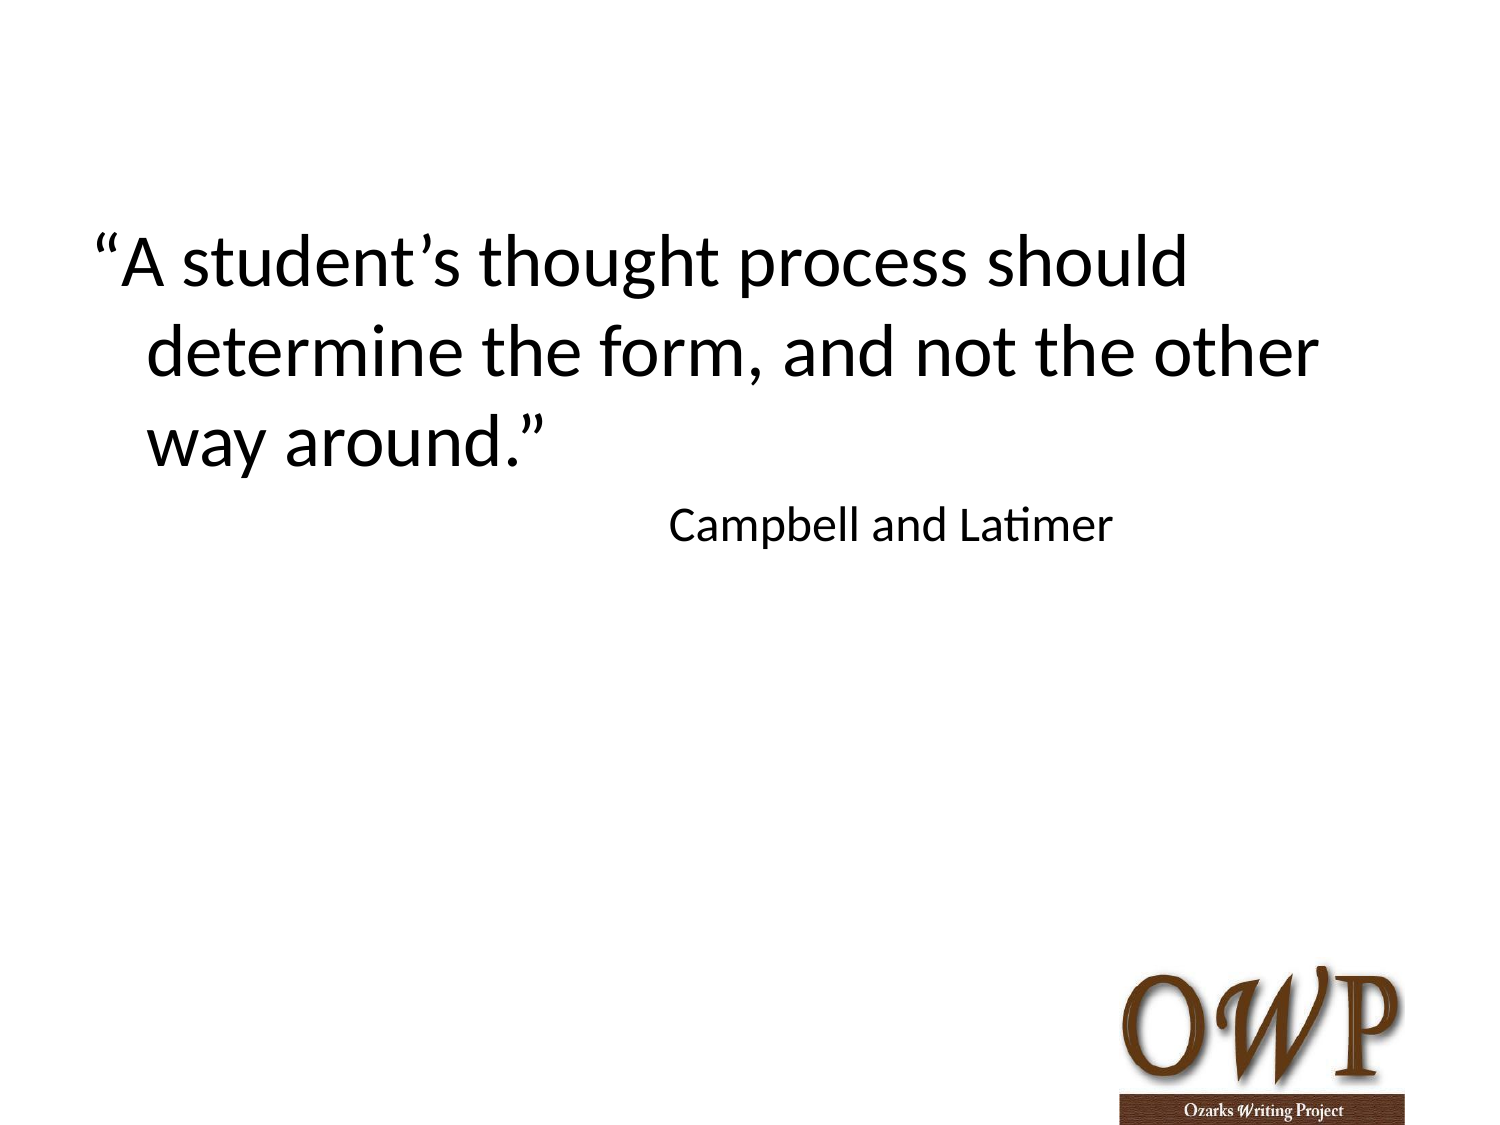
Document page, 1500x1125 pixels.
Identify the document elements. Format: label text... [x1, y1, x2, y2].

picture [1119, 957, 1405, 1125]
list “A student’s thought process should determine the form, and not the other way around.” Campbell and Latimer [74, 196, 1426, 809]
